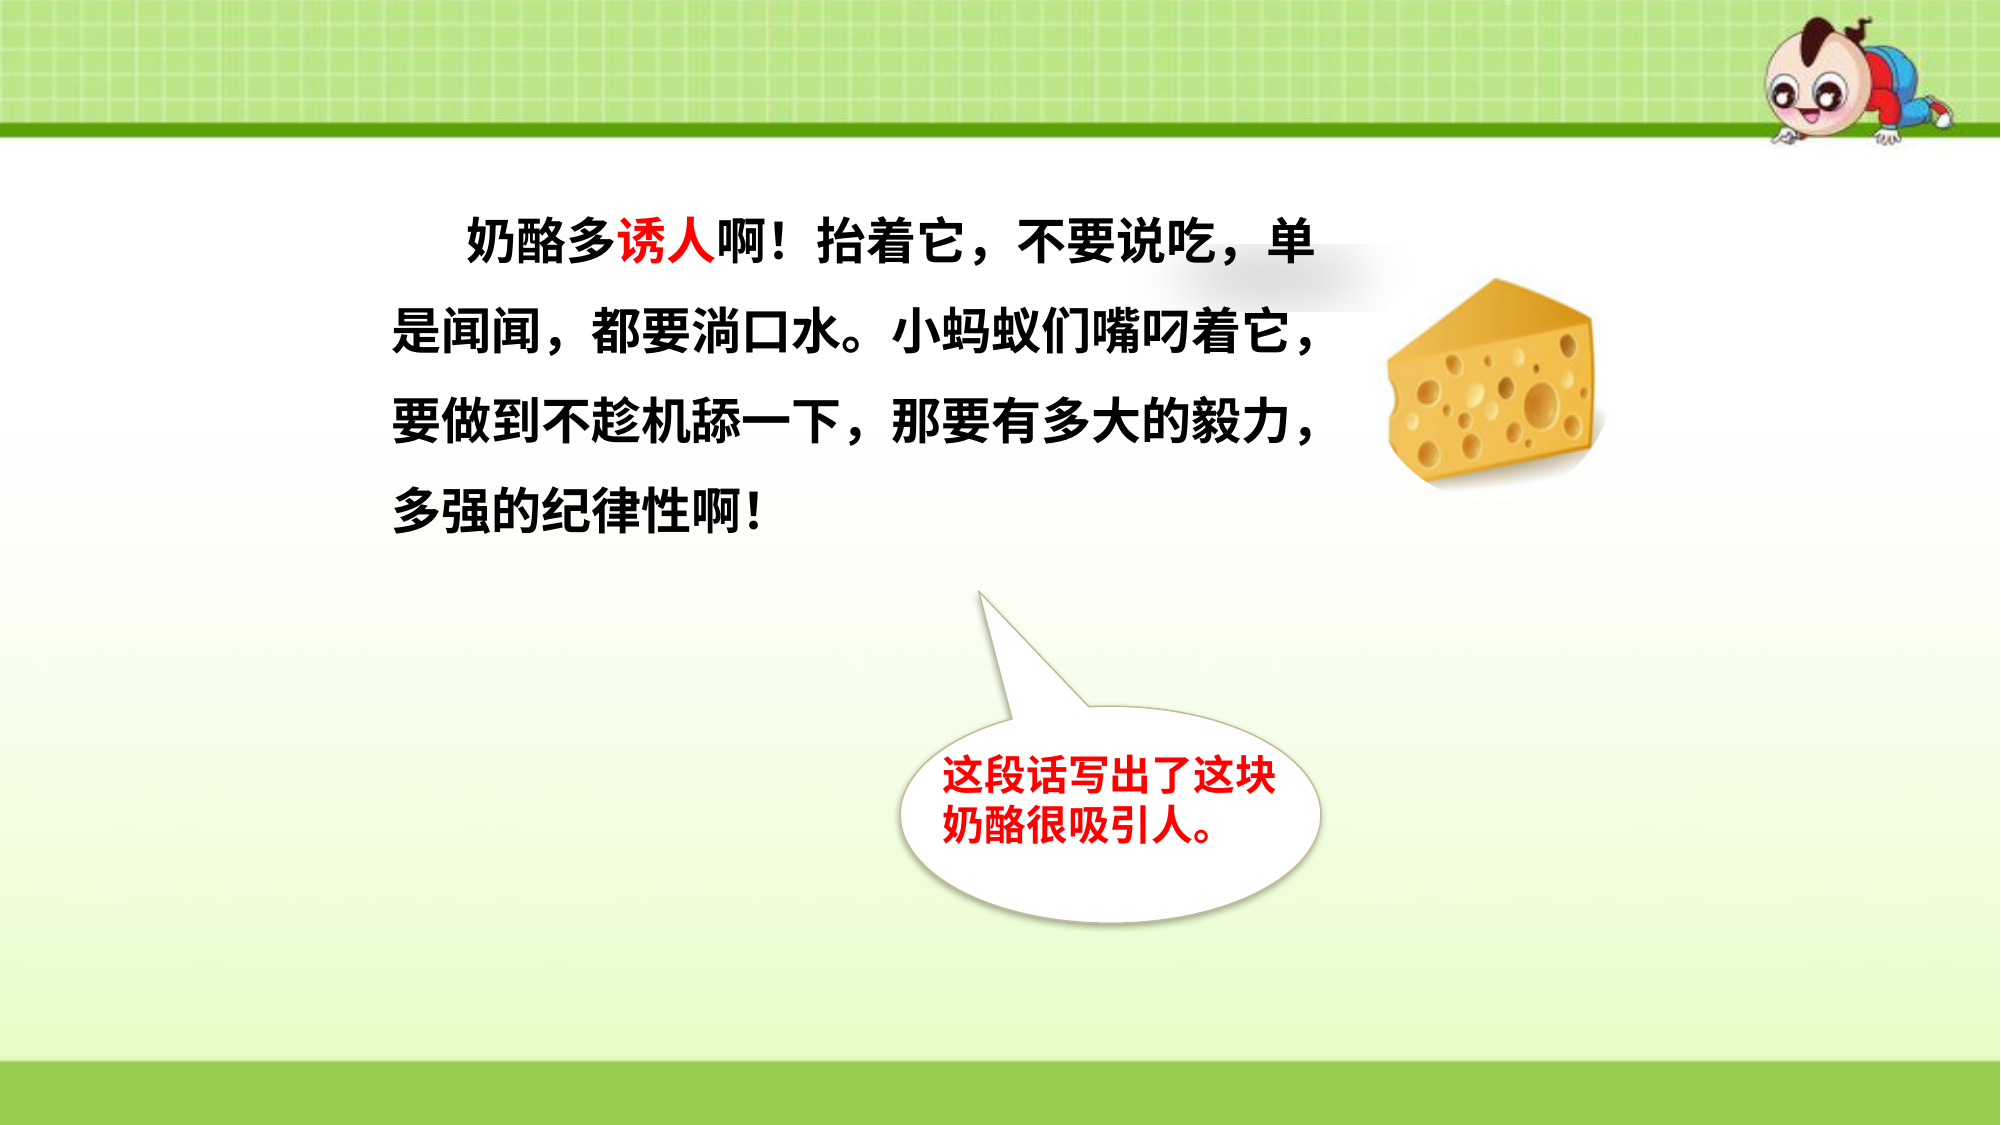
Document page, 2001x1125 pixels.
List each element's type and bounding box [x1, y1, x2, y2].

picture [0, 0, 2000, 1125]
text_box [899, 705, 1322, 924]
text_box [376, 171, 1614, 552]
